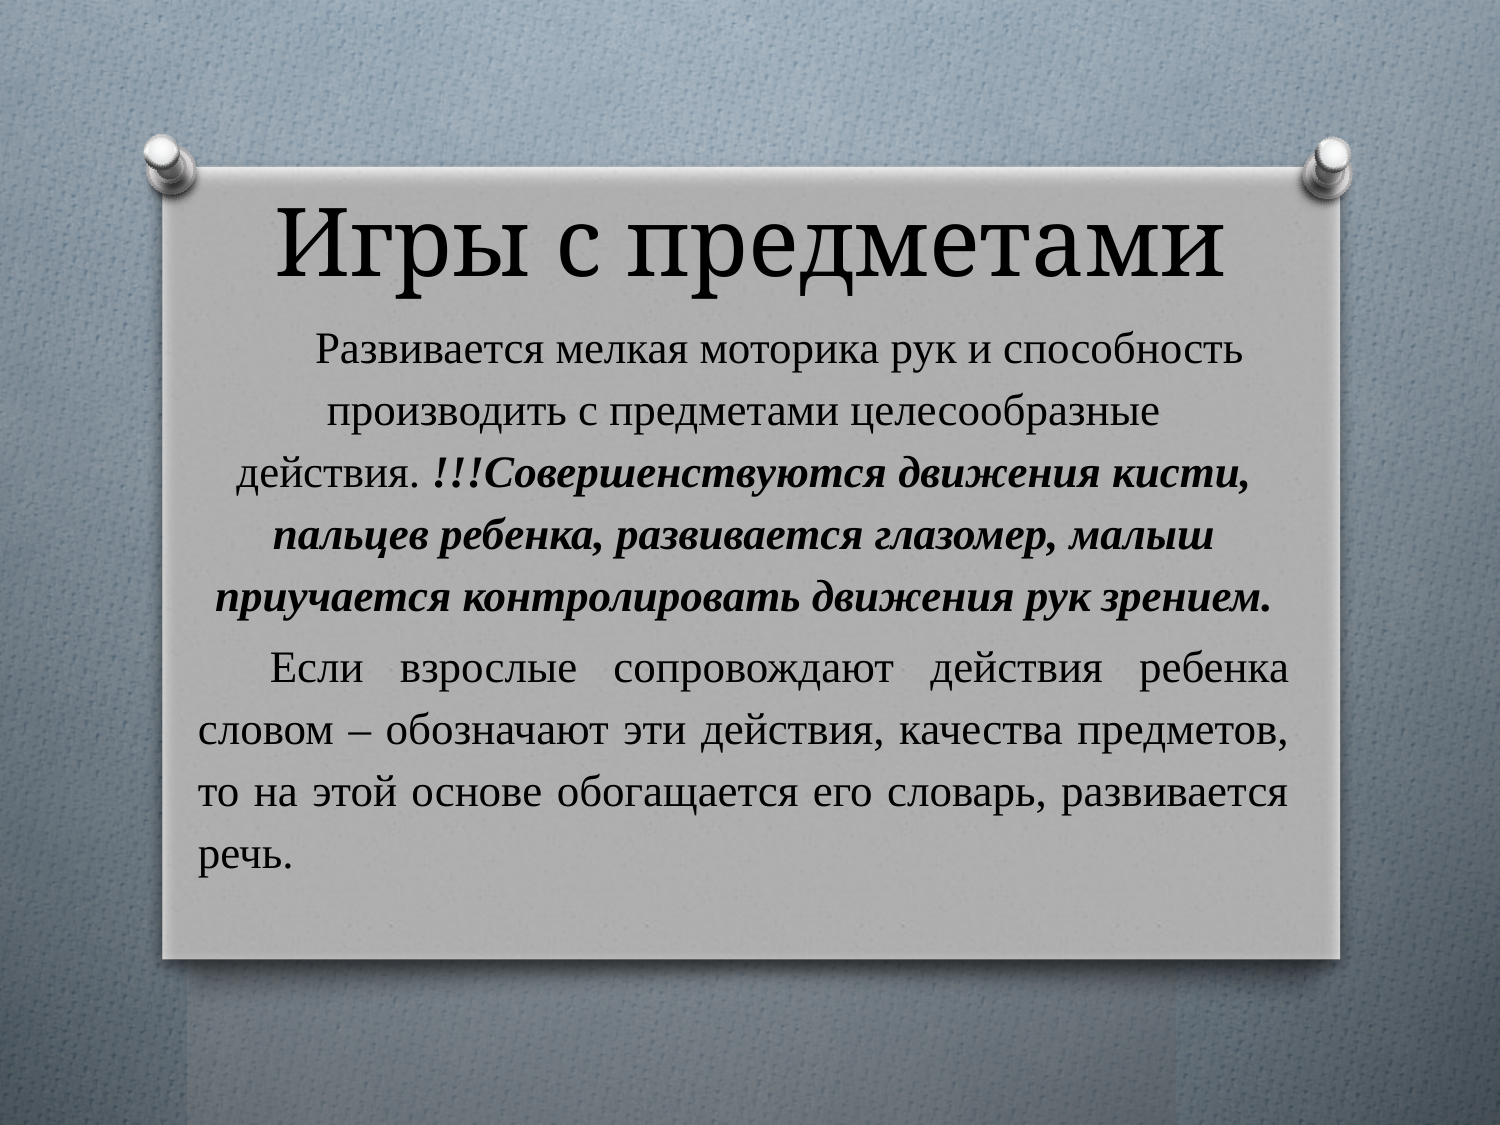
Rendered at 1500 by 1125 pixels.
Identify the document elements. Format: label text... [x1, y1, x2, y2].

picture [1274, 109, 1396, 230]
subtitle Развивается мелкая моторика рук и способность производить с предметами целесообразные действия. !!!Совершенствуются движения кисти, пальцев ребенка, развивается глазомер, малыш приучается контролировать движения рук зрением. Если взрослые сопровождают действия ребенка словом – обозначают эти действия, качества предметов, то на этой основе обогащается его словарь, развивается речь. [183, 302, 1306, 894]
picture [112, 100, 235, 224]
title Игры с предметами [206, 172, 1294, 302]
